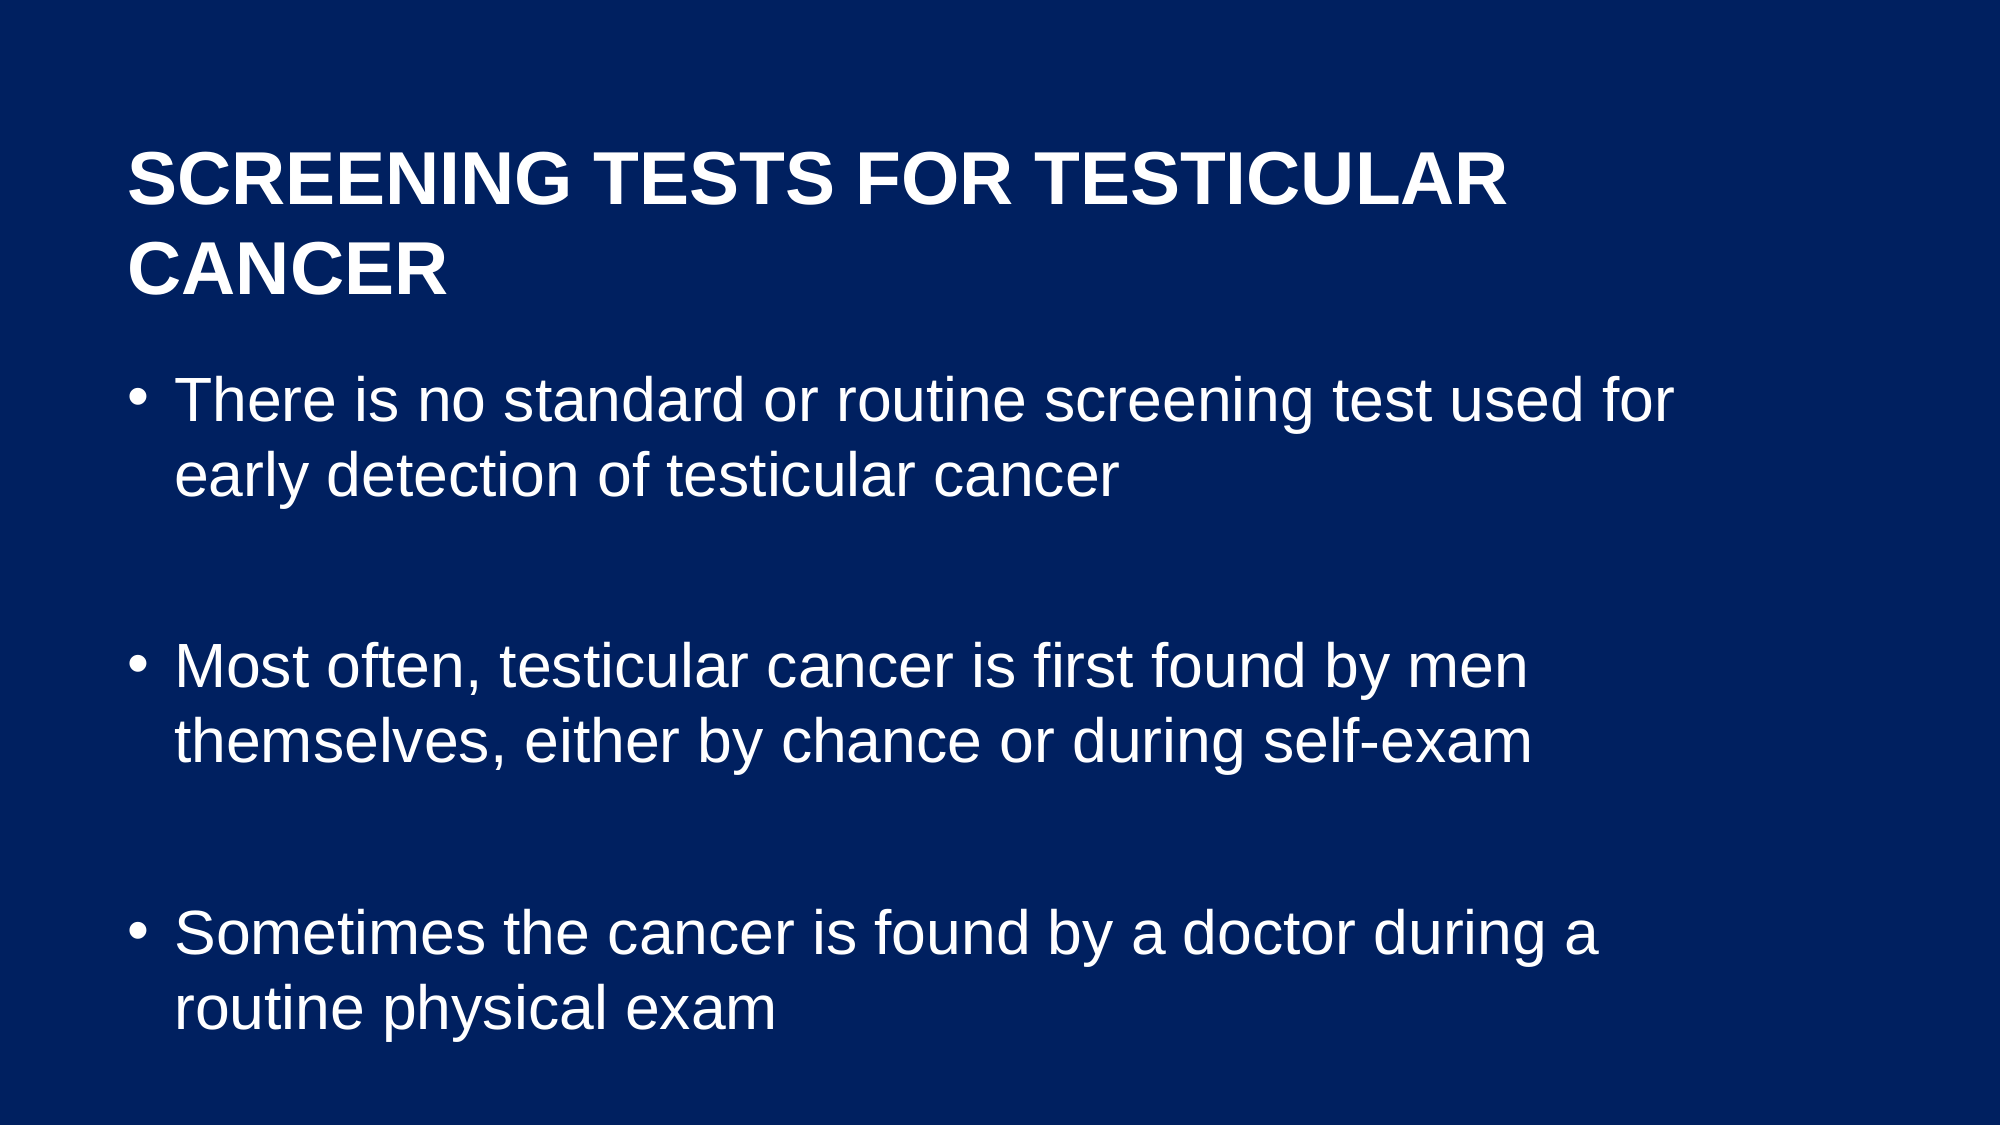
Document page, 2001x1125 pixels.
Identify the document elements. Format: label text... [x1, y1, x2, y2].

title Screening tests for testicular cancer [112, 99, 1775, 339]
list There is no standard or routine screening test used for early detection of testicular cancer Most often, testicular cancer is first found by men themselves, either by chance or during self-exam Sometimes the cancer is found by a doctor during a routine physical exam [112, 351, 1775, 1076]
